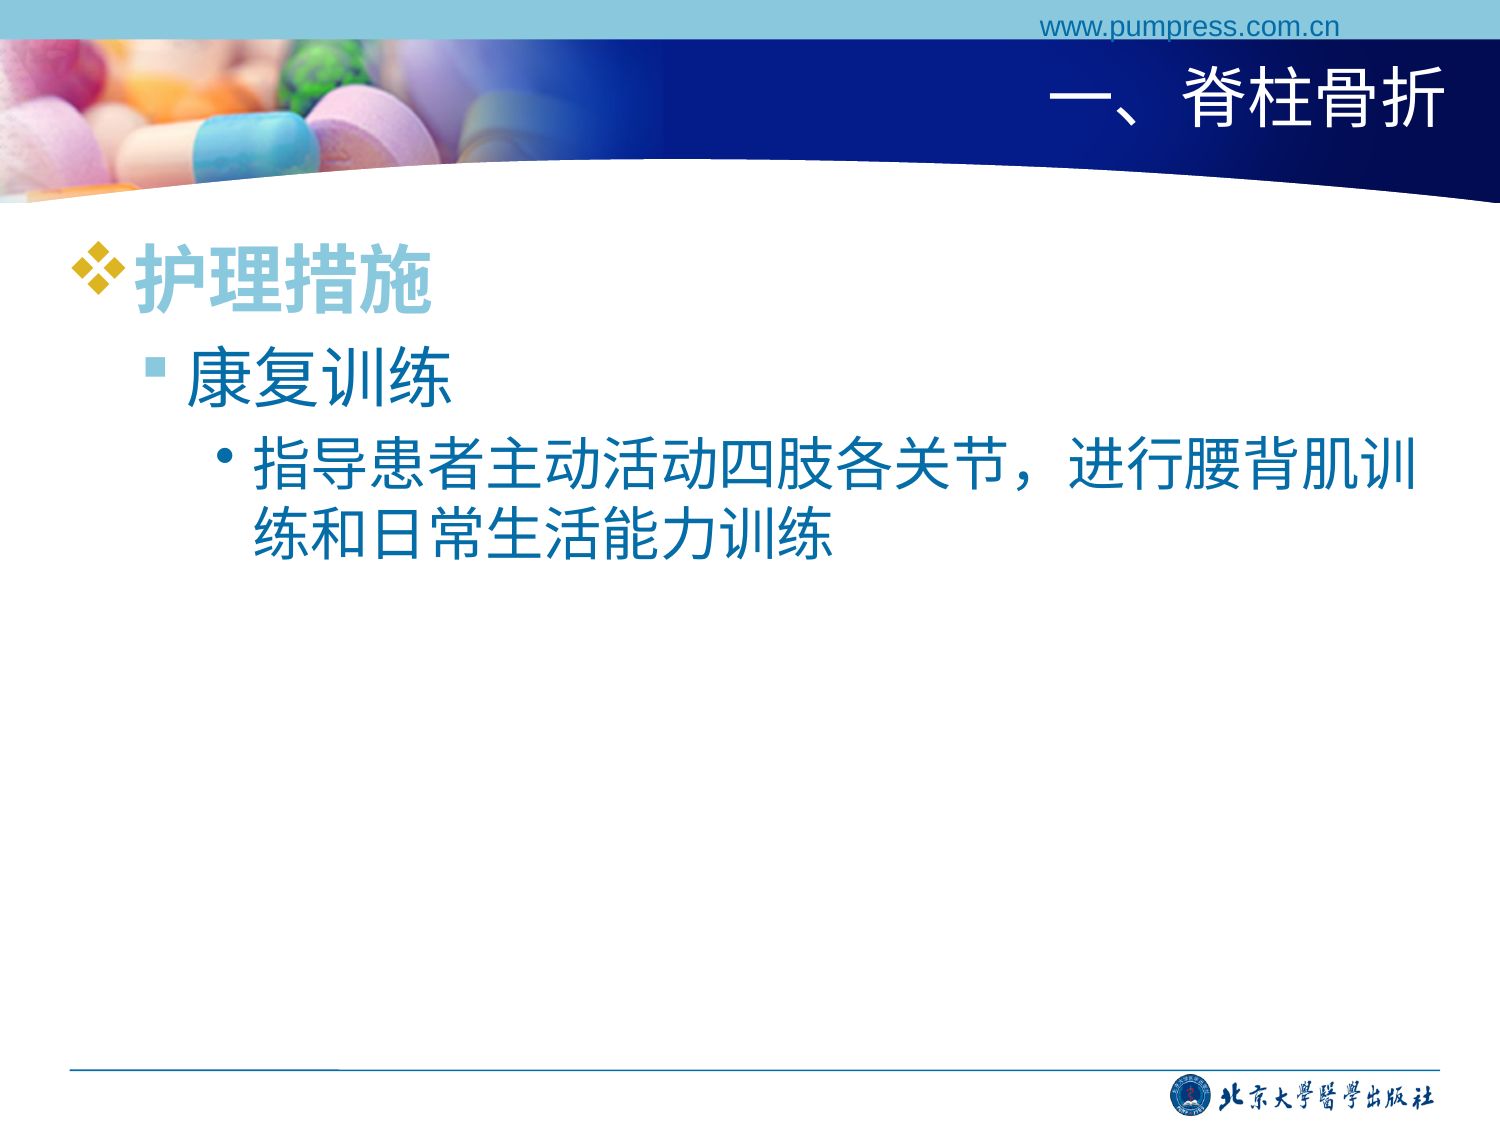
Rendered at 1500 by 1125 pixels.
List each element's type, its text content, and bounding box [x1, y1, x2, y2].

picture [1170, 1074, 1436, 1118]
title 一、脊柱骨折 [137, 49, 1463, 143]
picture [0, 40, 1500, 203]
list 护理措施 康复训练 指导患者主动活动四肢各关节，进行腰背肌训练和日常生活能力训练 [49, 224, 1463, 1026]
slide_number www.pumpress.com.cn [1025, 0, 1463, 38]
